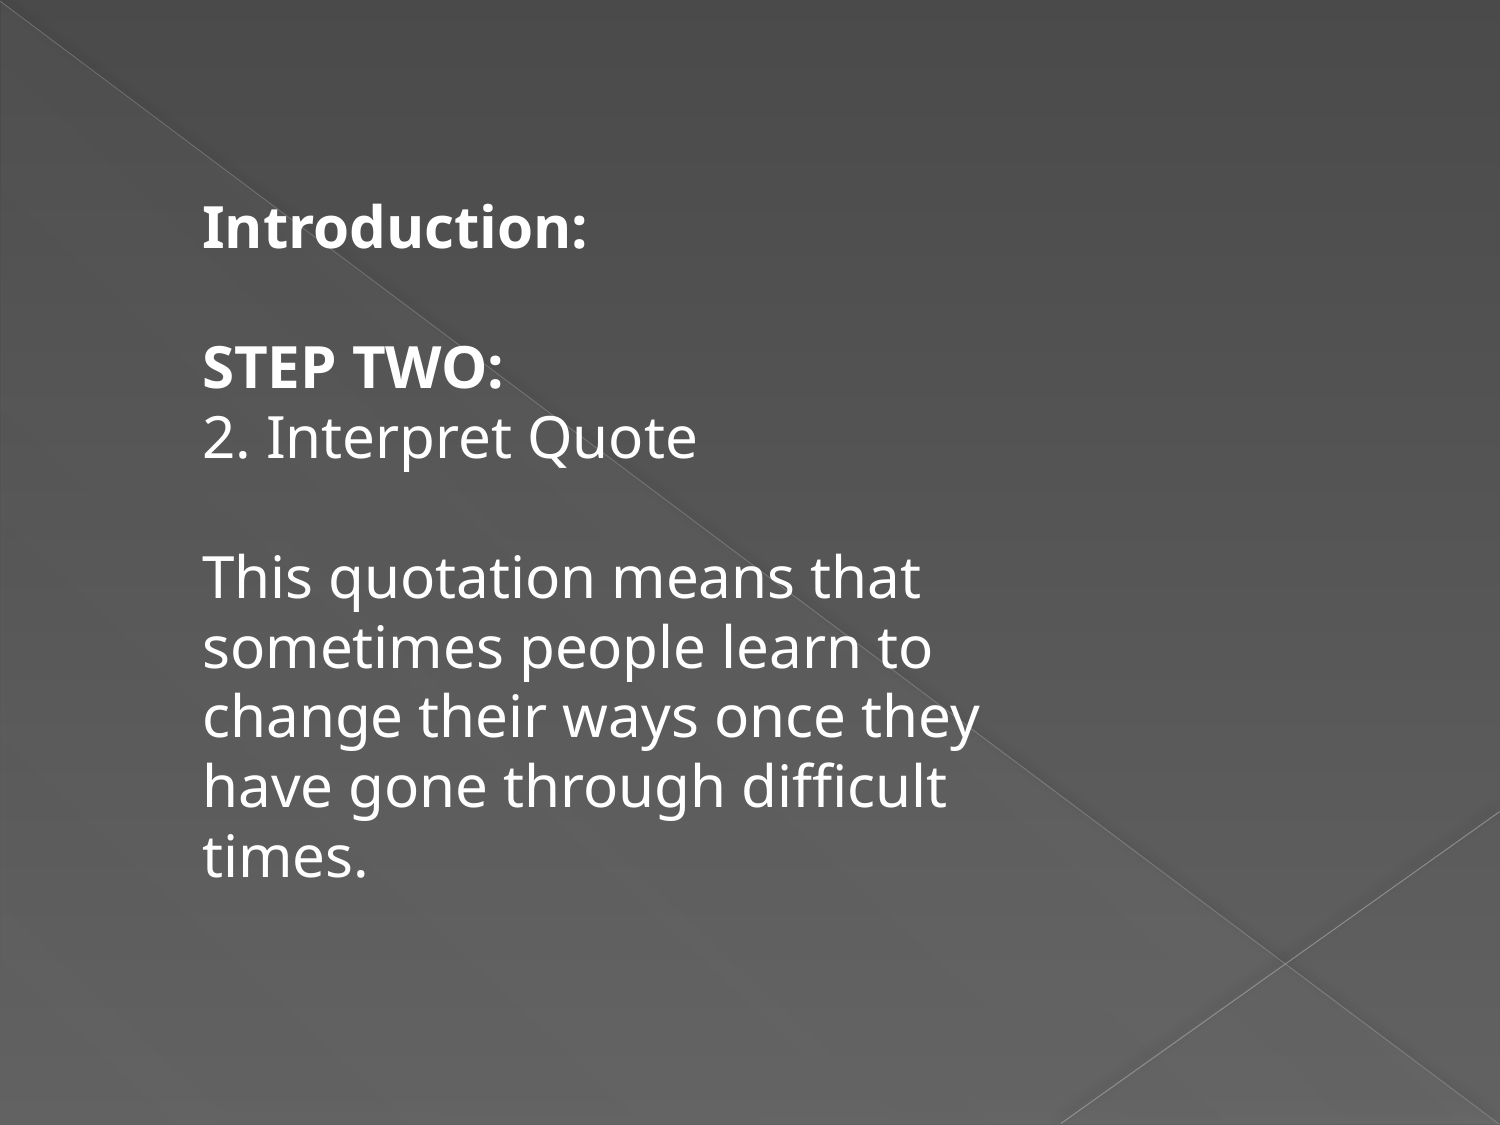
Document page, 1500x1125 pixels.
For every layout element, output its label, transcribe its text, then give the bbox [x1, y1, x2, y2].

text_box Introduction: STEP TWO: 2. Interpret Quote This quotation means that sometimes people learn to change their ways once they have gone through difficult times. [187, 137, 1125, 897]
